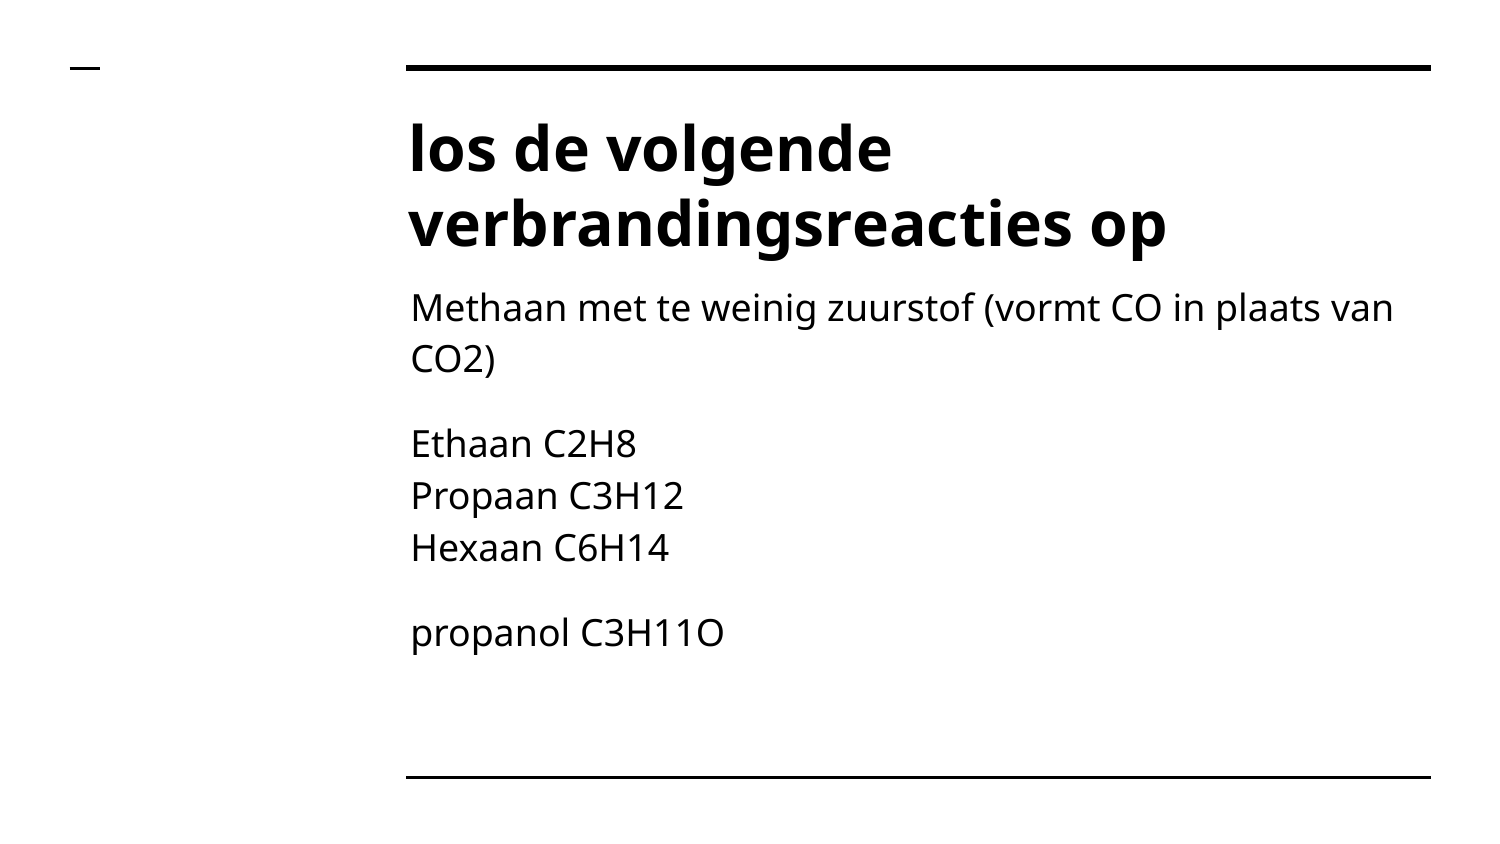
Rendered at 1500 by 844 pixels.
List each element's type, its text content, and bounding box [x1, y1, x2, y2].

list Methaan met te weinig zuurstof (vormt CO in plaats van CO2) Ethaan C2H8 Propaan C3H12 Hexaan C6H14 propanol C3H11O [395, 261, 1433, 755]
title los de volgende verbrandingsreacties op [393, 94, 1431, 199]
